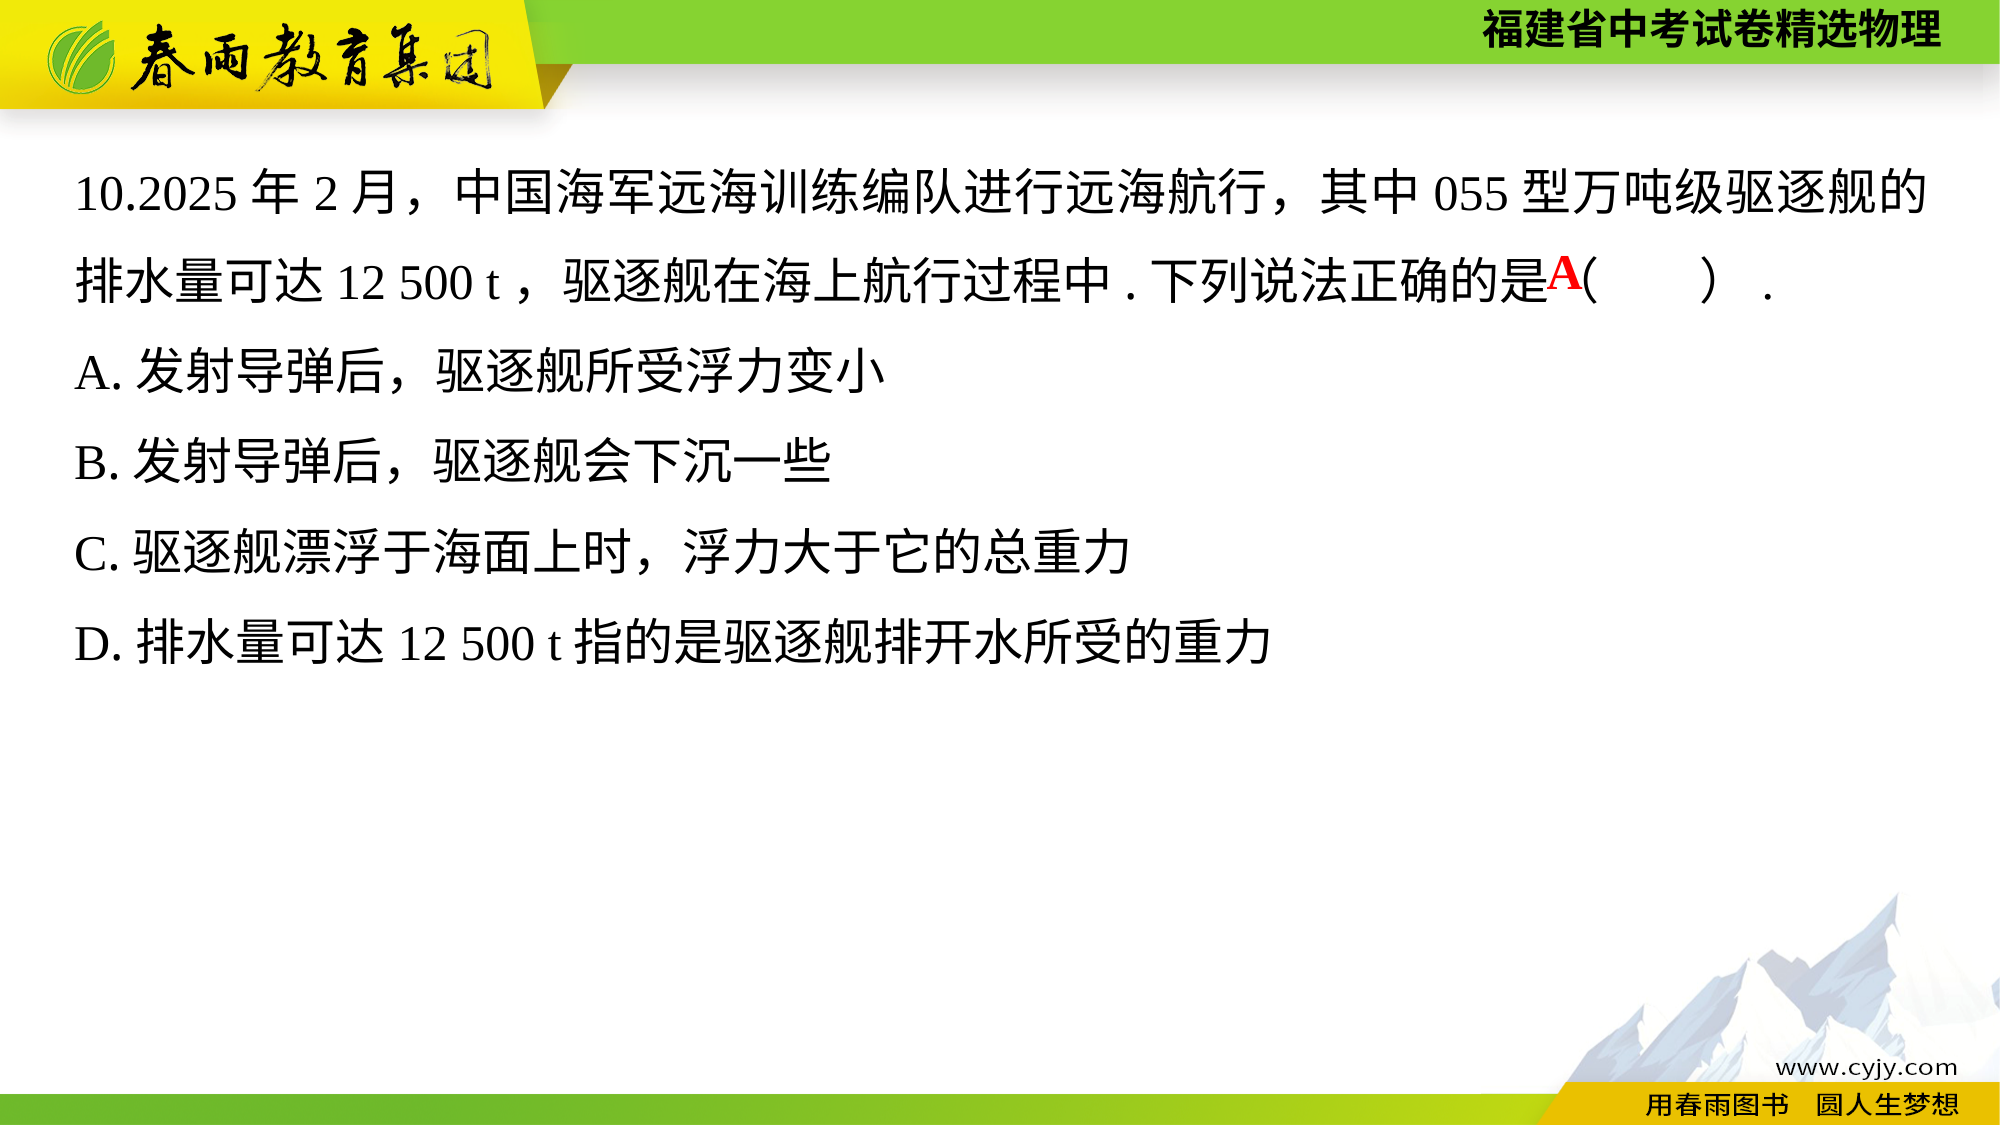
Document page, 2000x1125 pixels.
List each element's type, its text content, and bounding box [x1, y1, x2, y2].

list 10.2025年2月，中国海军远海训练编队进行远海航行，其中055型万吨级驱逐舰的排水量可达12 500 t，驱逐舰在海上航行过程中.下列说法正确的是（ ）. A.发射导弹后，驱逐舰所受浮力变小 B.发射导弹后，驱逐舰会下沉一些 C.驱逐舰漂浮于海面上时，浮力大于它的总重力 D.排水量可达12 500 t指的是驱逐舰排开水所受的重力 [59, 122, 1944, 683]
text_box A [1531, 231, 1598, 307]
picture [0, 0, 2000, 1125]
